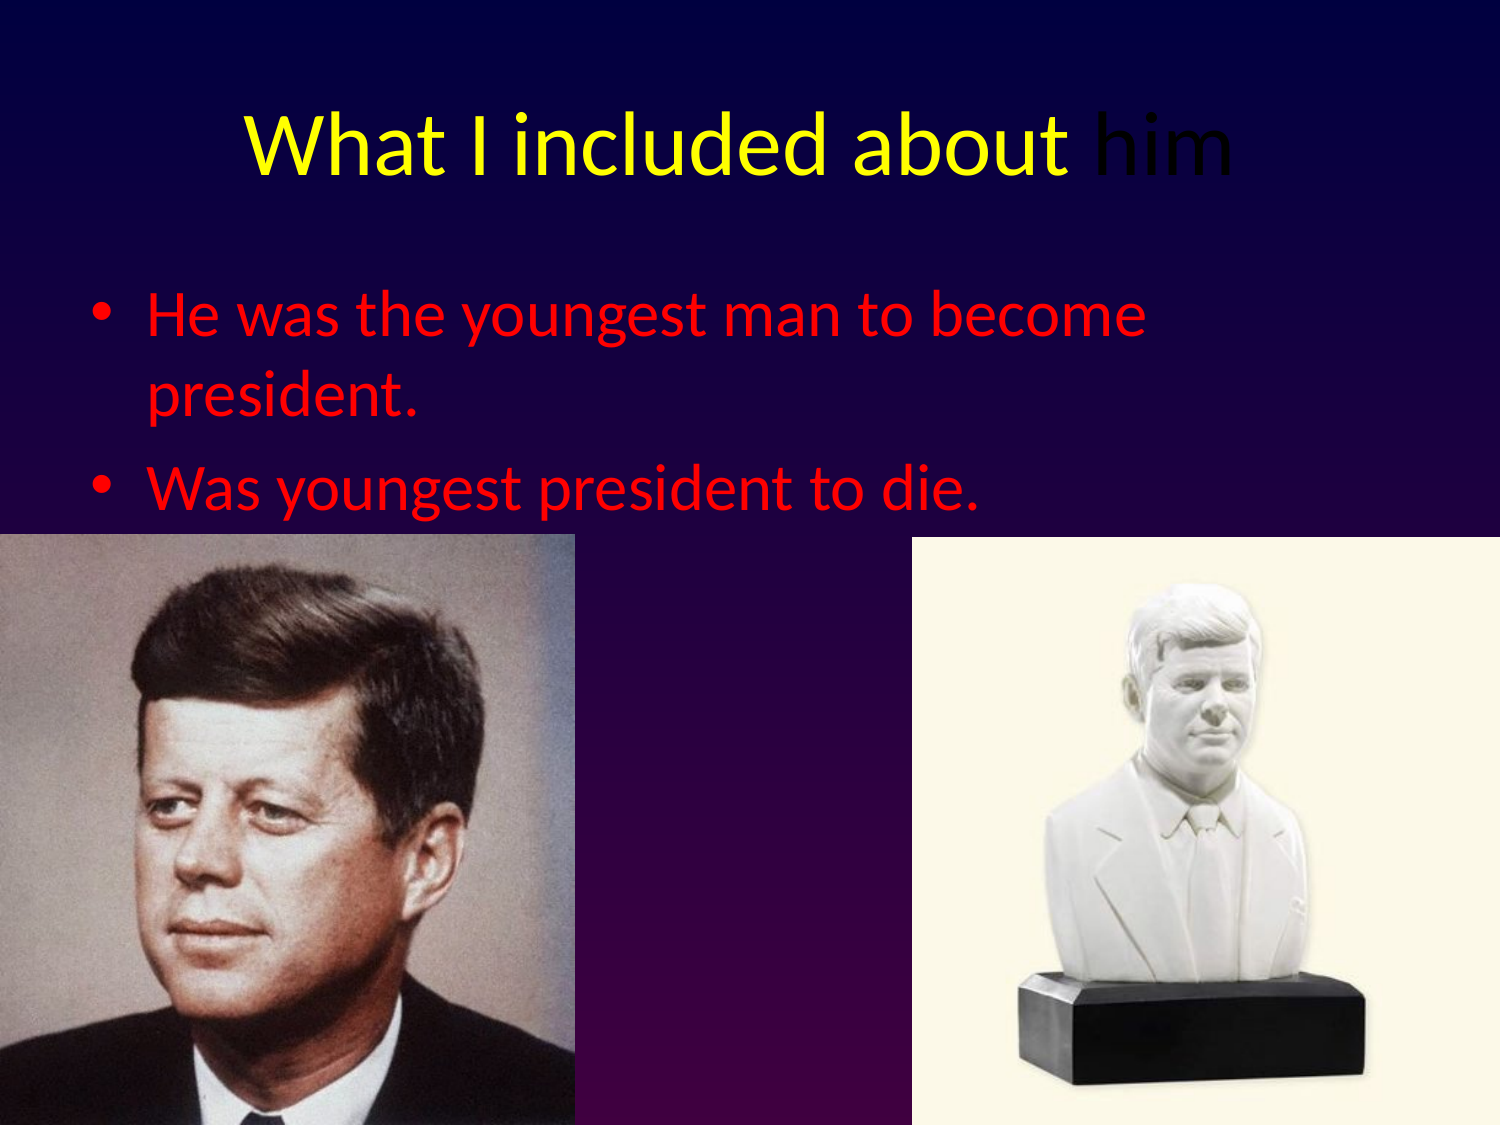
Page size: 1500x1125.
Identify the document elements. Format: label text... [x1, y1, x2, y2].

list He was the youngest man to become president. Was youngest president to die. [75, 262, 1425, 1005]
picture [912, 537, 1500, 1125]
title What I included about him [75, 45, 1425, 233]
picture [0, 534, 576, 1125]
